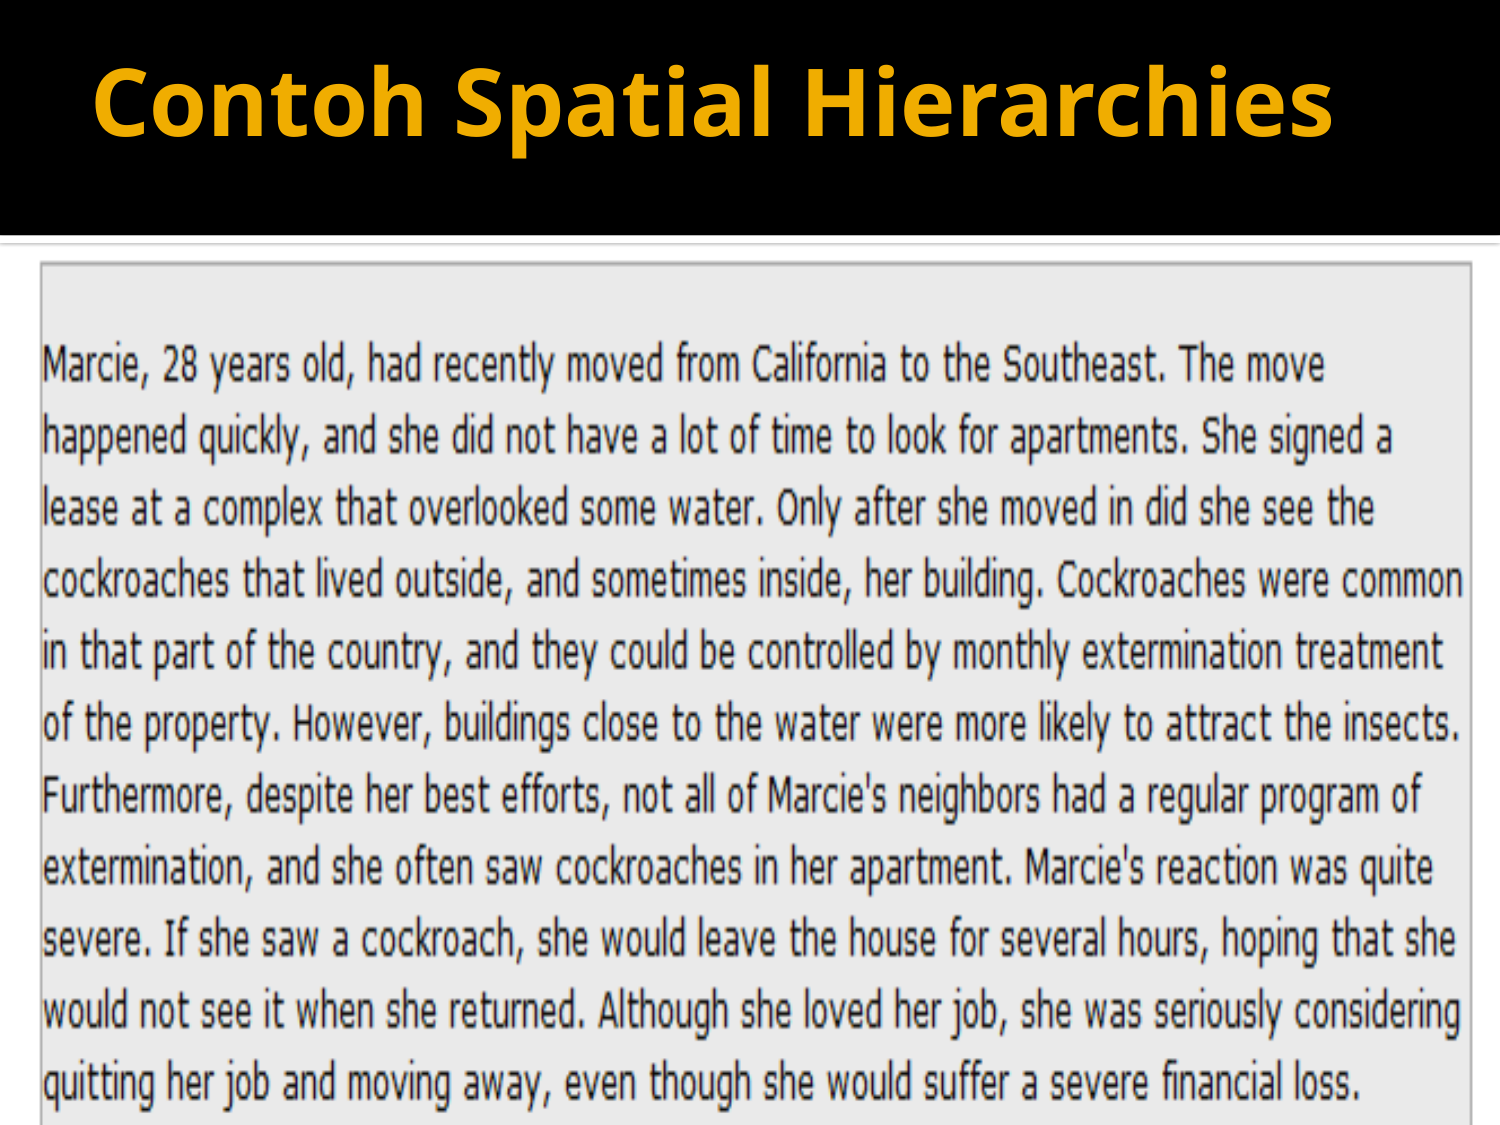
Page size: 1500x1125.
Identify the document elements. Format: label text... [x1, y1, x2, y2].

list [0, 255, 1500, 1125]
title Contoh Spatial Hierarchies [75, 25, 1425, 173]
